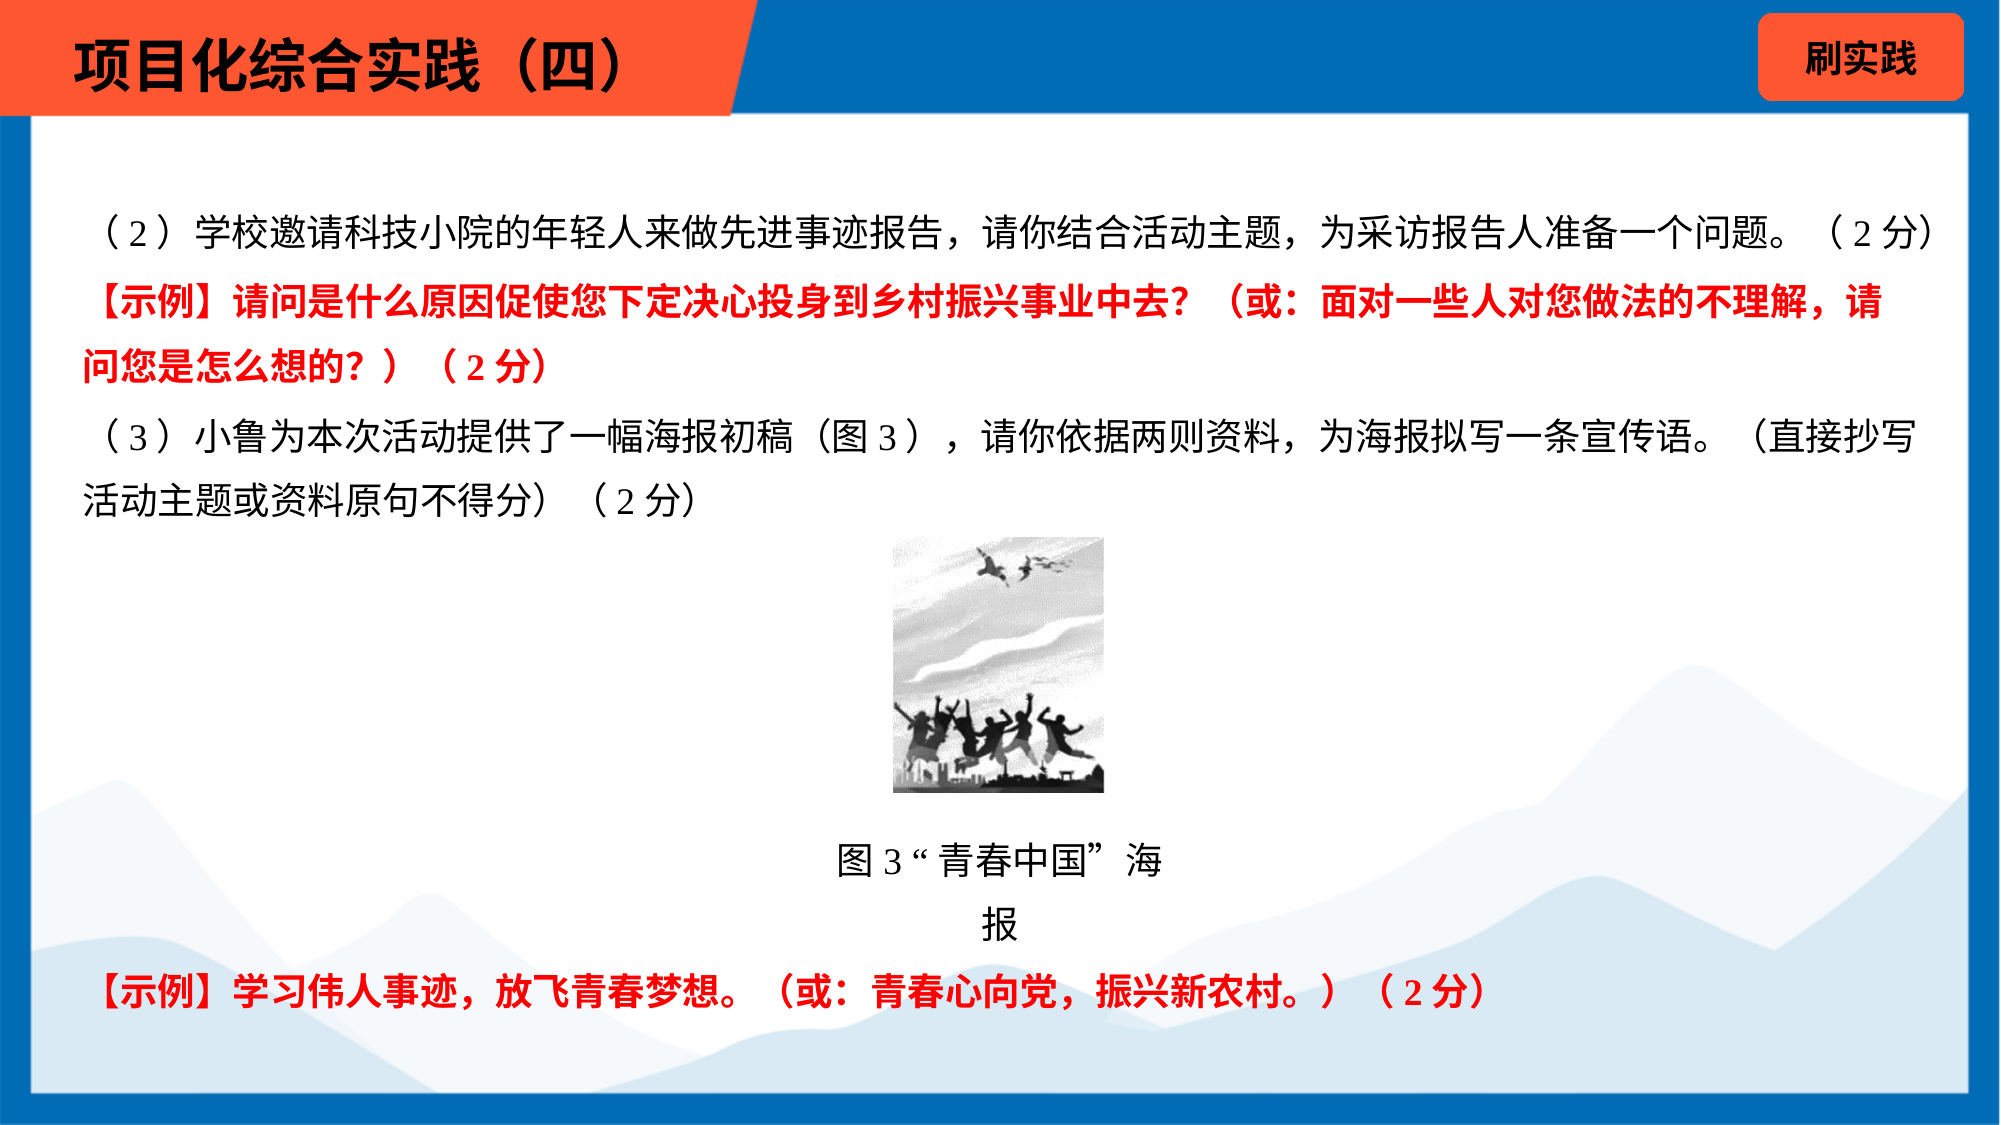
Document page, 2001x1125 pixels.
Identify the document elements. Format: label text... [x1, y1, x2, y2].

text_box 图3 “青春中国”海 报 [849, 812, 1150, 948]
text_box 【示例】学习伟人事迹，放飞青春梦想。（或：青春心向党，振兴新农村。）（2分） [82, 948, 1917, 1007]
text_box （3）小鲁为本次活动提供了一幅海报初稿（图3），请你依据两则资料，为海报拟写一条宣传语。（直接抄写 活动主题或资料原句不得分）（2分） [82, 388, 1917, 516]
text_box （2）学校邀请科技小院的年轻人来做先进事迹报告，请你结合活动主题，为采访报告人准备一个问题。（2分） [82, 189, 1938, 248]
text_box 【示例】请问是什么原因促使您下定决心投身到乡村振兴事业中去？（或：面对一些人对您做法的不理解，请 问您是怎么想的？）（2分） [82, 254, 1917, 382]
picture [0, 0, 2000, 1125]
